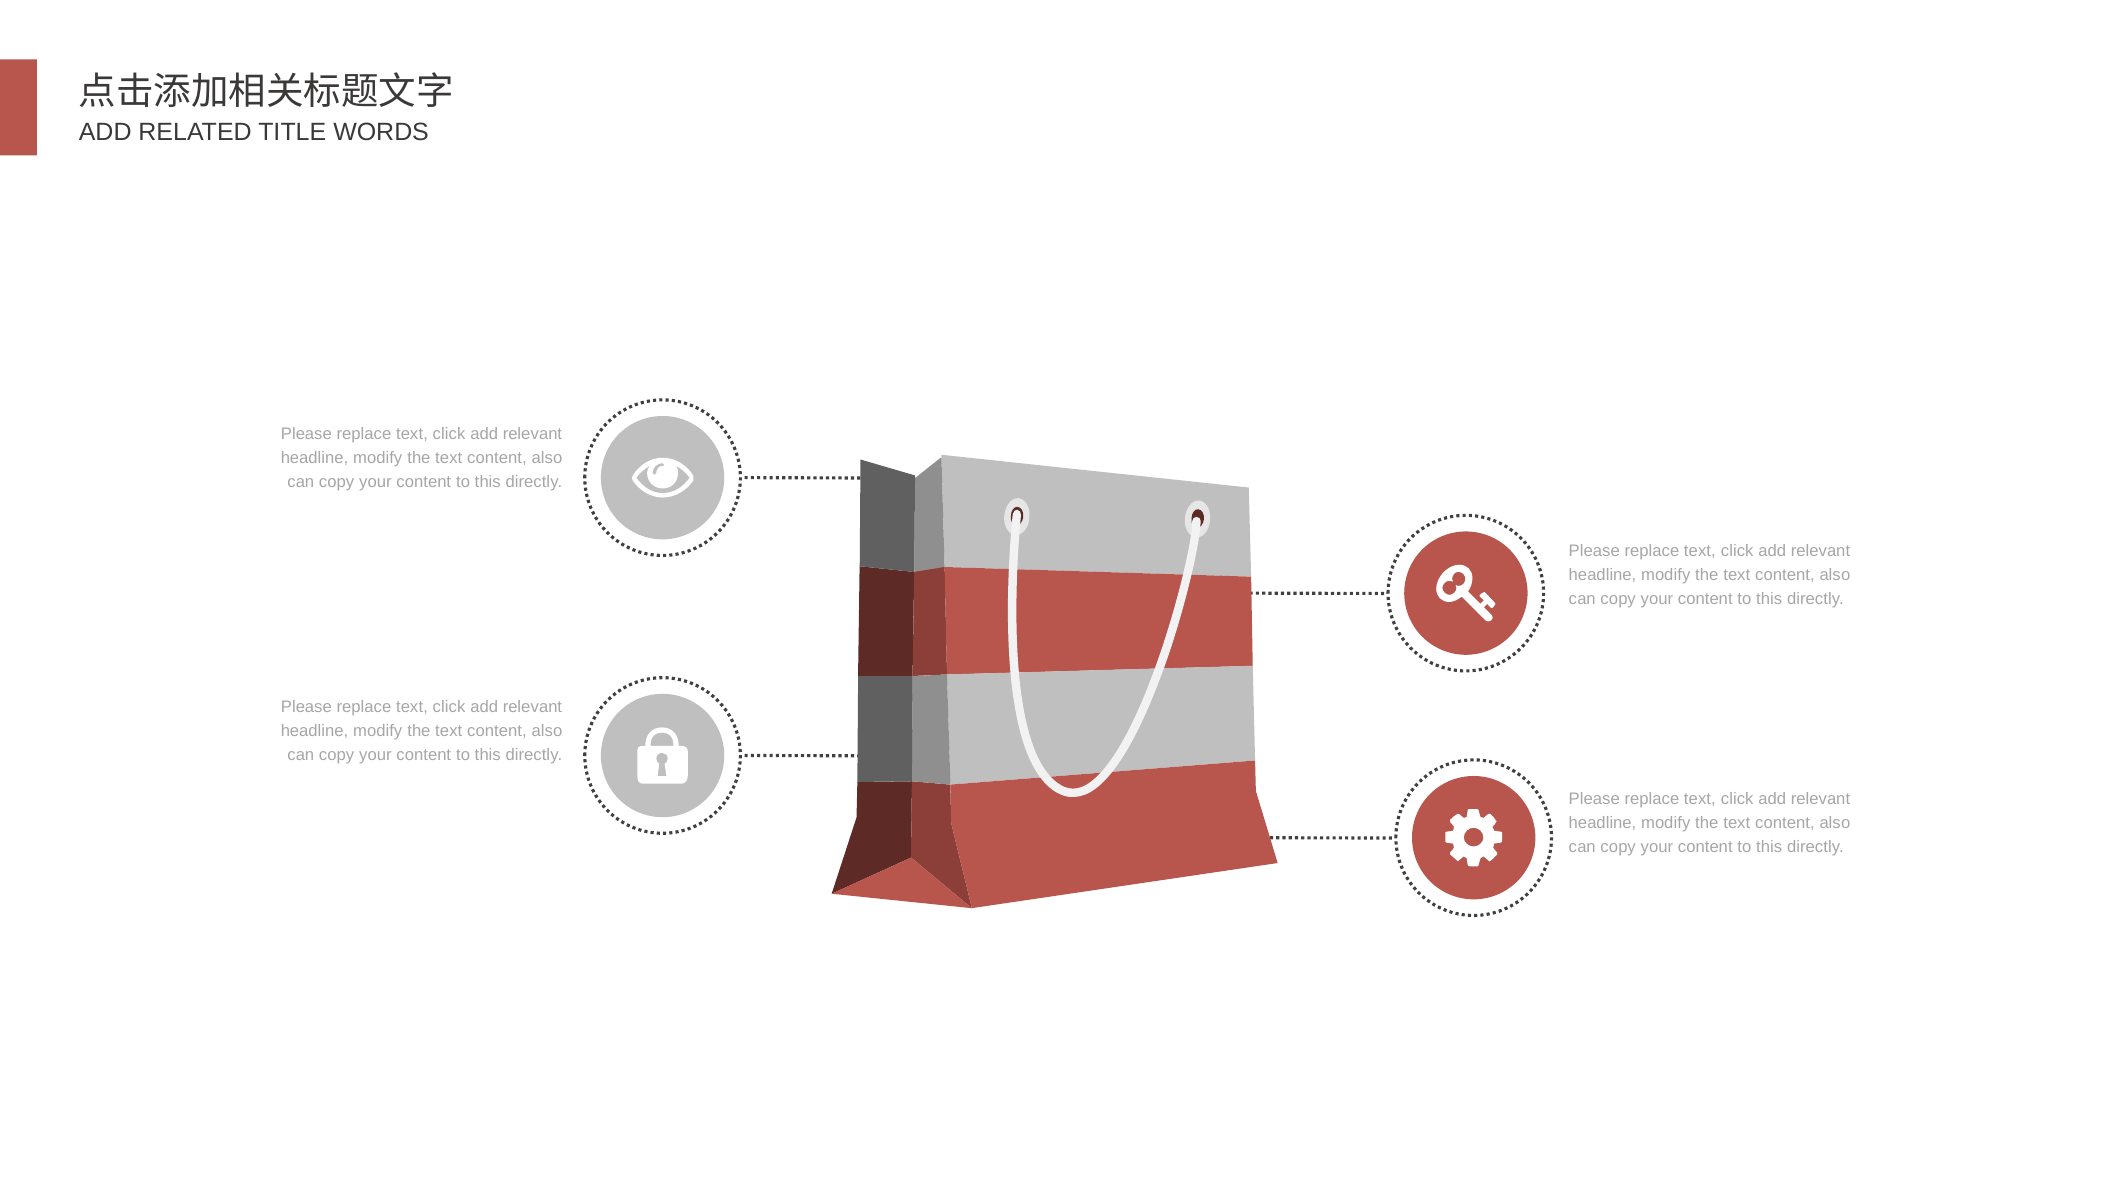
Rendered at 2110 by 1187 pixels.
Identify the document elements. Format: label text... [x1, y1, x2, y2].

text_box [1387, 515, 1544, 671]
text_box ADD RELATED TITLE WORDS [62, 107, 446, 154]
text_box 点击添加相关标题文字 [62, 59, 470, 121]
text_box Please replace text, click add relevant headline, modify the text content, also can copy your content to this directly. [1568, 784, 1860, 856]
text_box Please replace text, click add relevant headline, modify the text content, also can copy your content to this directly. [271, 419, 563, 491]
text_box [831, 454, 1278, 909]
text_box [584, 399, 741, 556]
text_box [584, 677, 741, 834]
text_box Please replace text, click add relevant headline, modify the text content, also can copy your content to this directly. [1568, 535, 1860, 608]
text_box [1395, 759, 1552, 916]
text_box Please replace text, click add relevant headline, modify the text content, also can copy your content to this directly. [271, 692, 563, 764]
